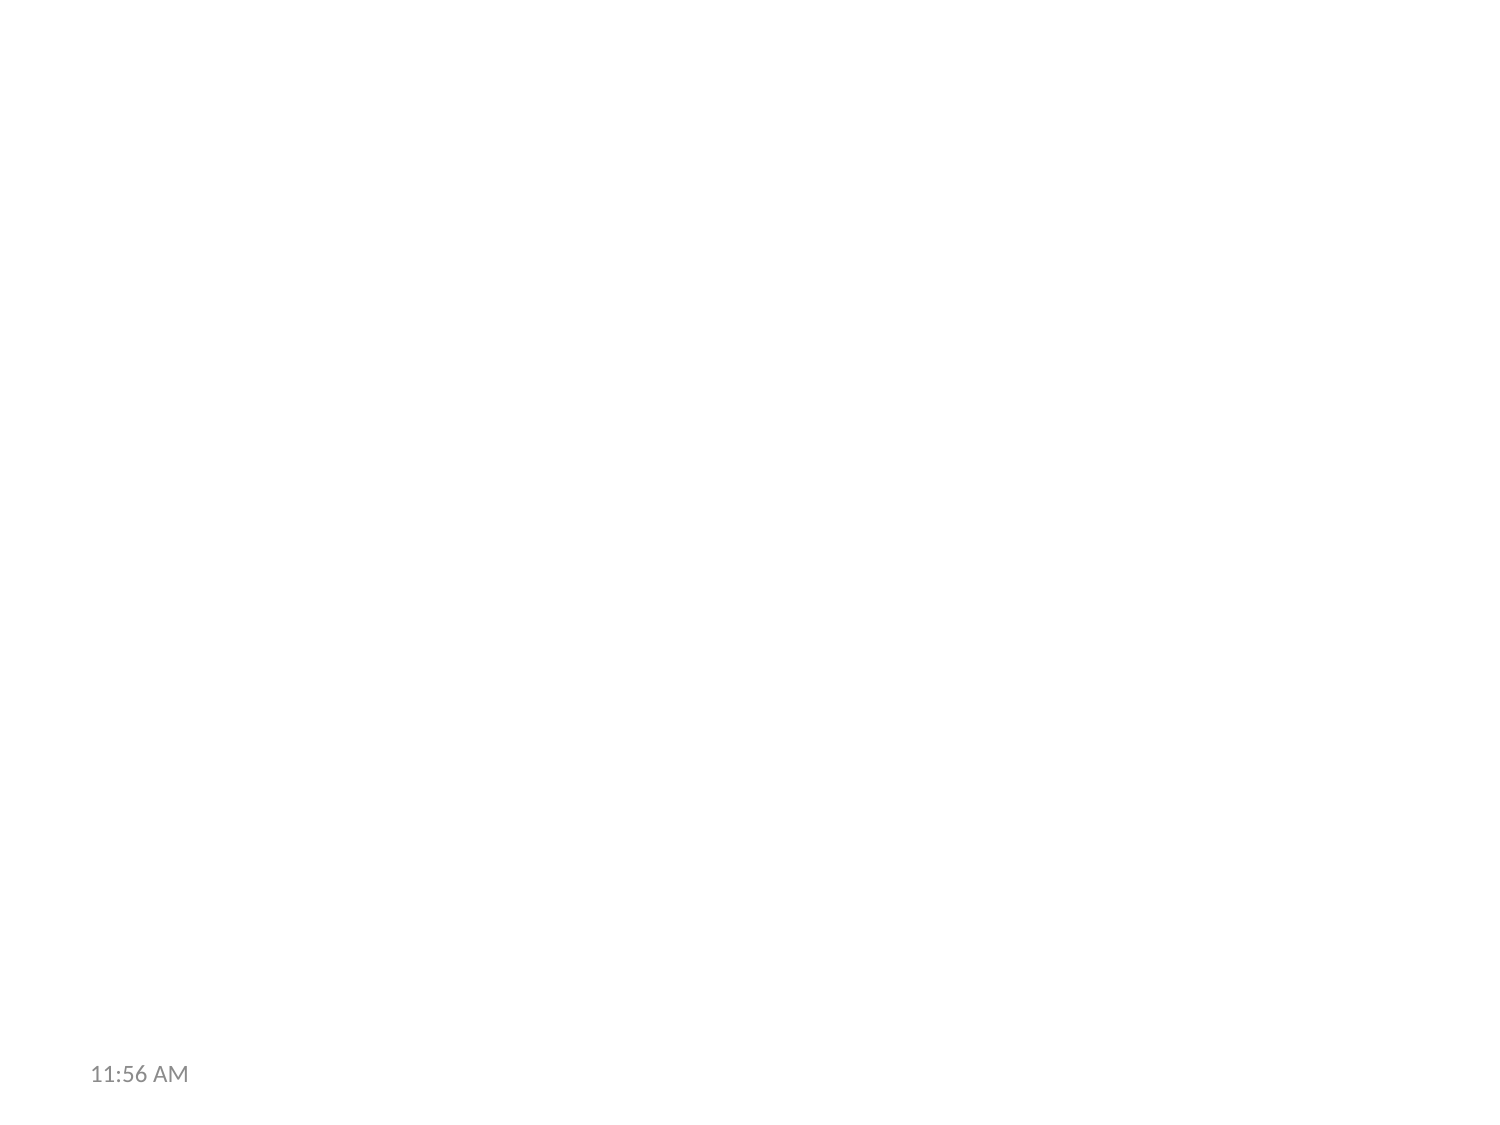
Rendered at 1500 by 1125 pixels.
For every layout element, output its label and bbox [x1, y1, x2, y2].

slide_number [75, 1042, 425, 1103]
